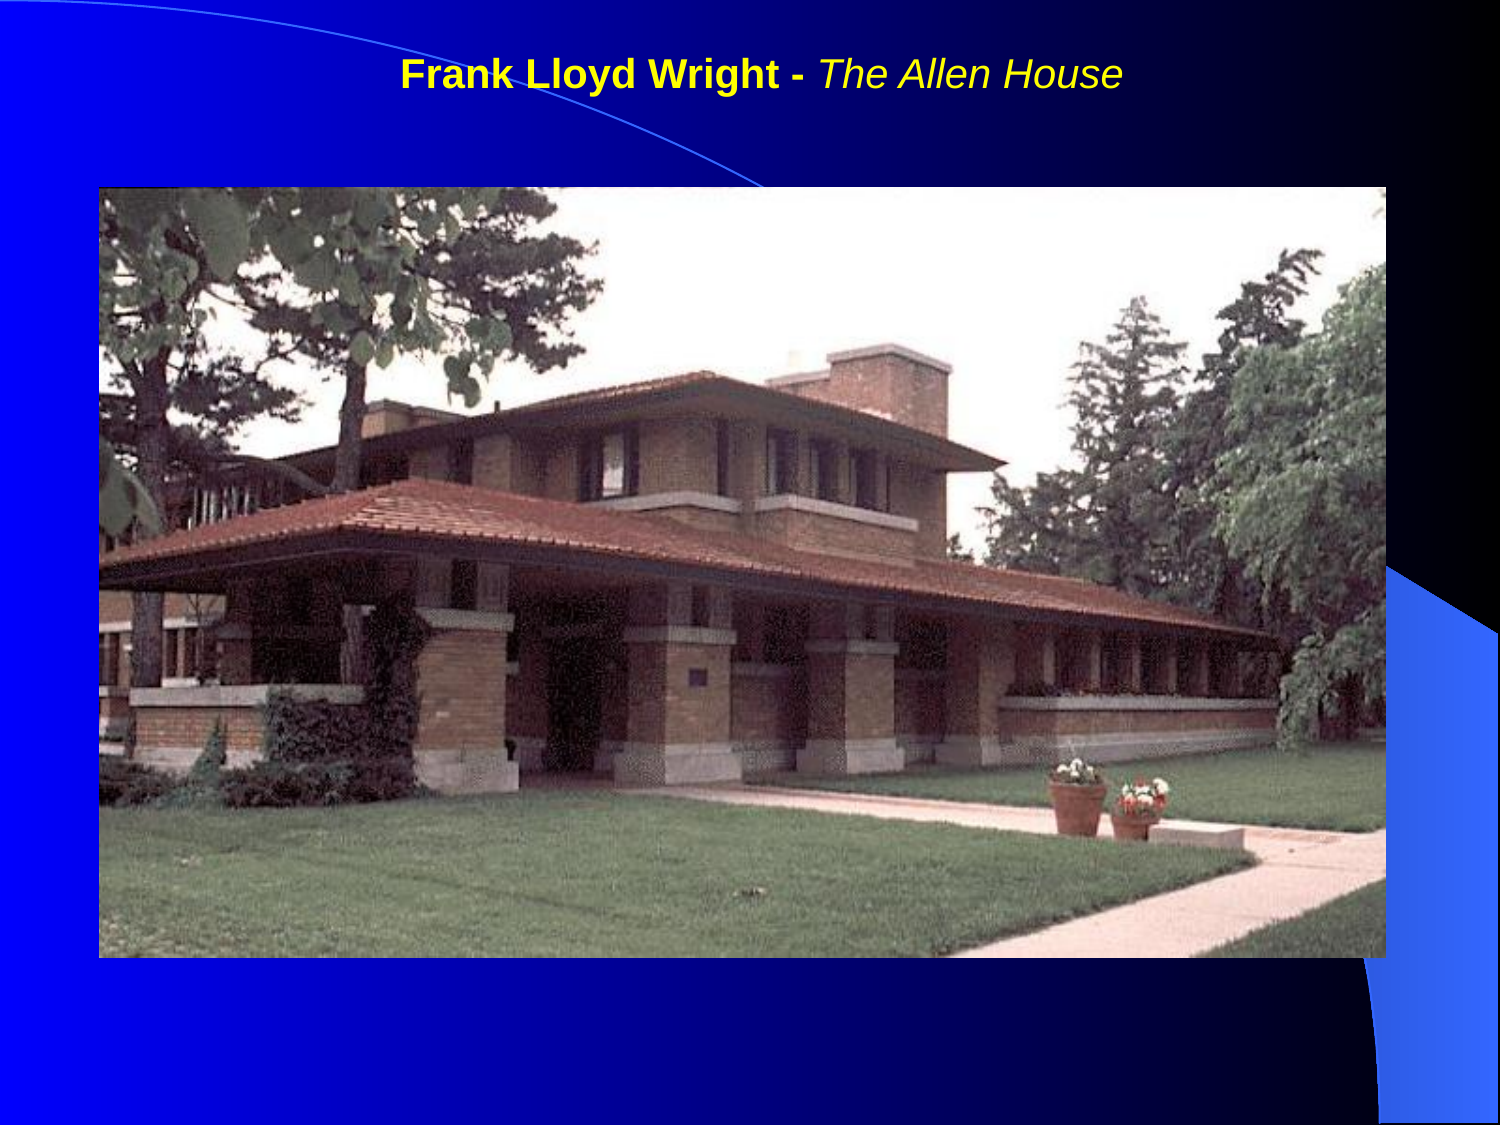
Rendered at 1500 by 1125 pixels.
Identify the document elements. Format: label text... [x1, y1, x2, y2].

picture [99, 187, 1387, 958]
text_box Frank Lloyd Wright - The Allen House [385, 39, 1139, 105]
